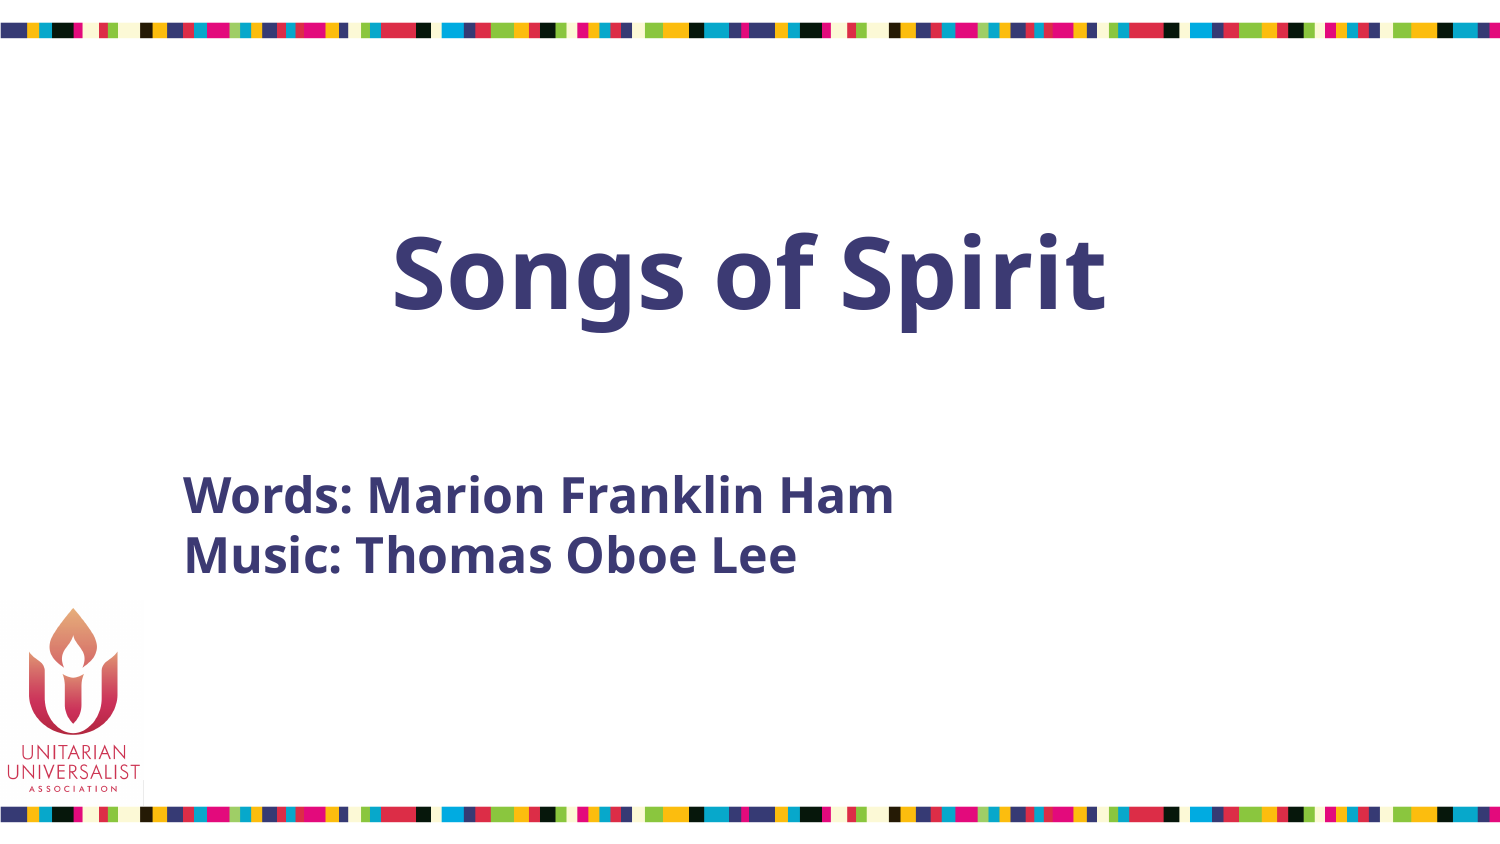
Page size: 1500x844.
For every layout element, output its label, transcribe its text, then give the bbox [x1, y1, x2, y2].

text_box Words: Marion Franklin Ham Music: Thomas Oboe Lee [168, 448, 1495, 659]
picture [0, 600, 1500, 824]
text_box Songs of Spirit [74, 75, 1425, 345]
picture [0, 22, 1500, 40]
